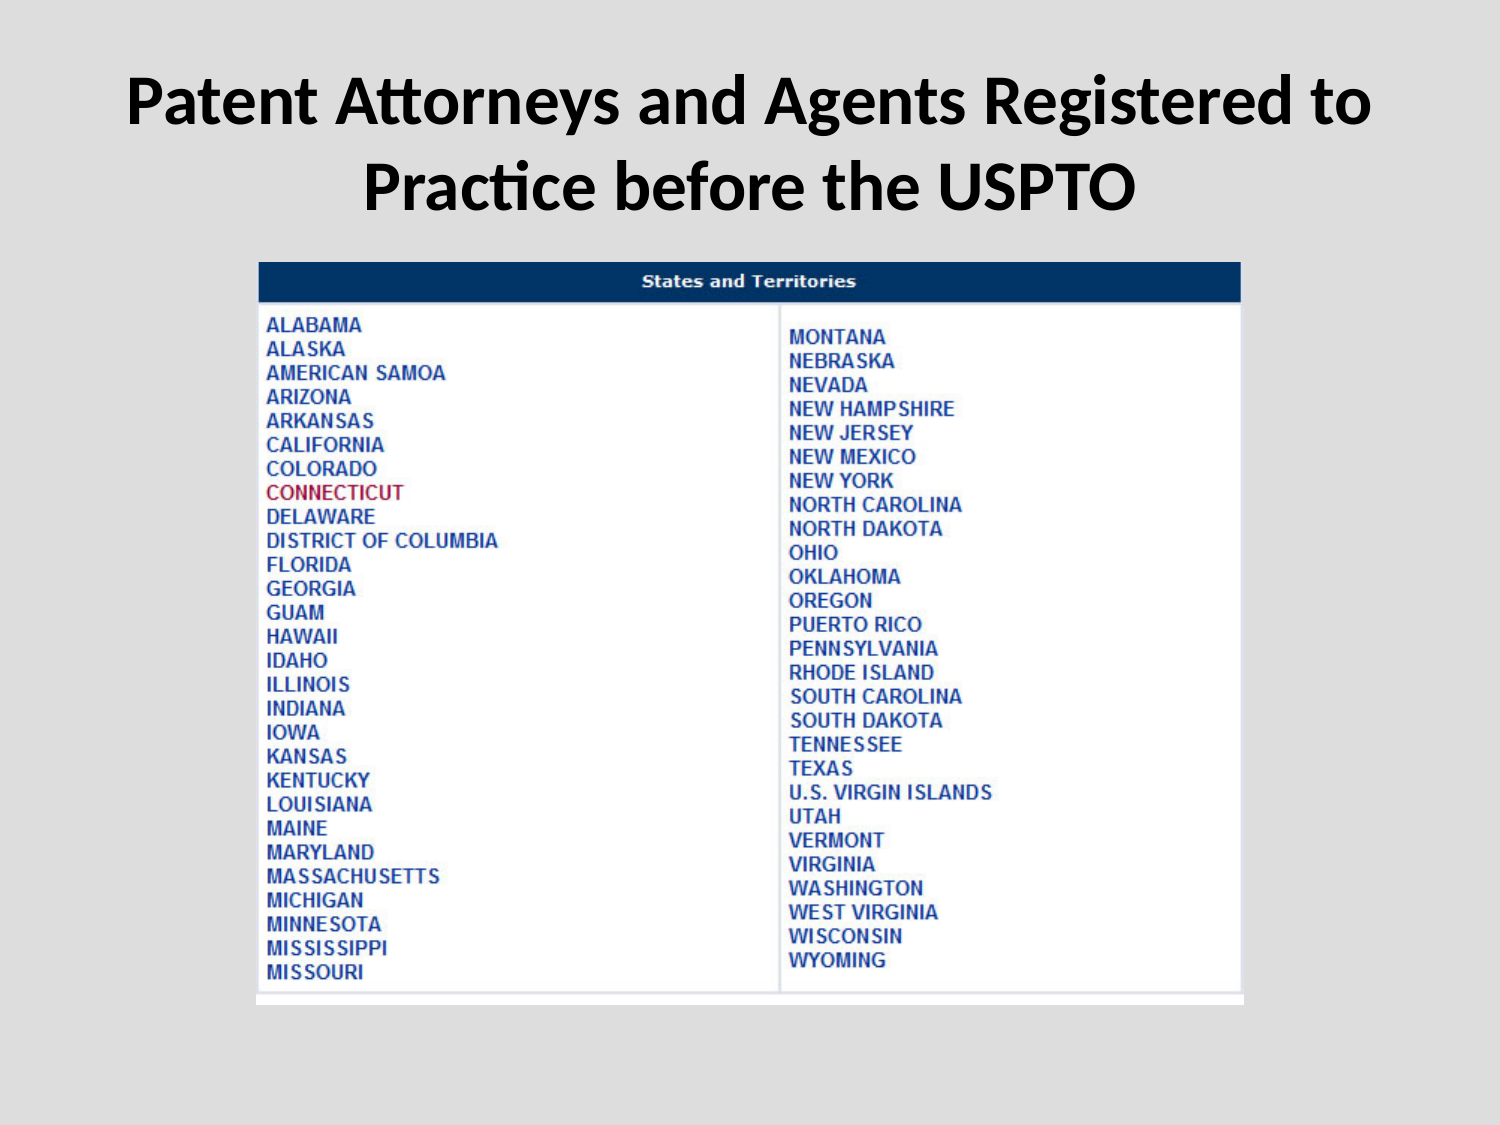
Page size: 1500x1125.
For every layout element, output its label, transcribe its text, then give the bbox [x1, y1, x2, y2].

title Patent Attorneys and Agents Registered to Practice before the USPTO [75, 45, 1425, 233]
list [255, 262, 1245, 1006]
